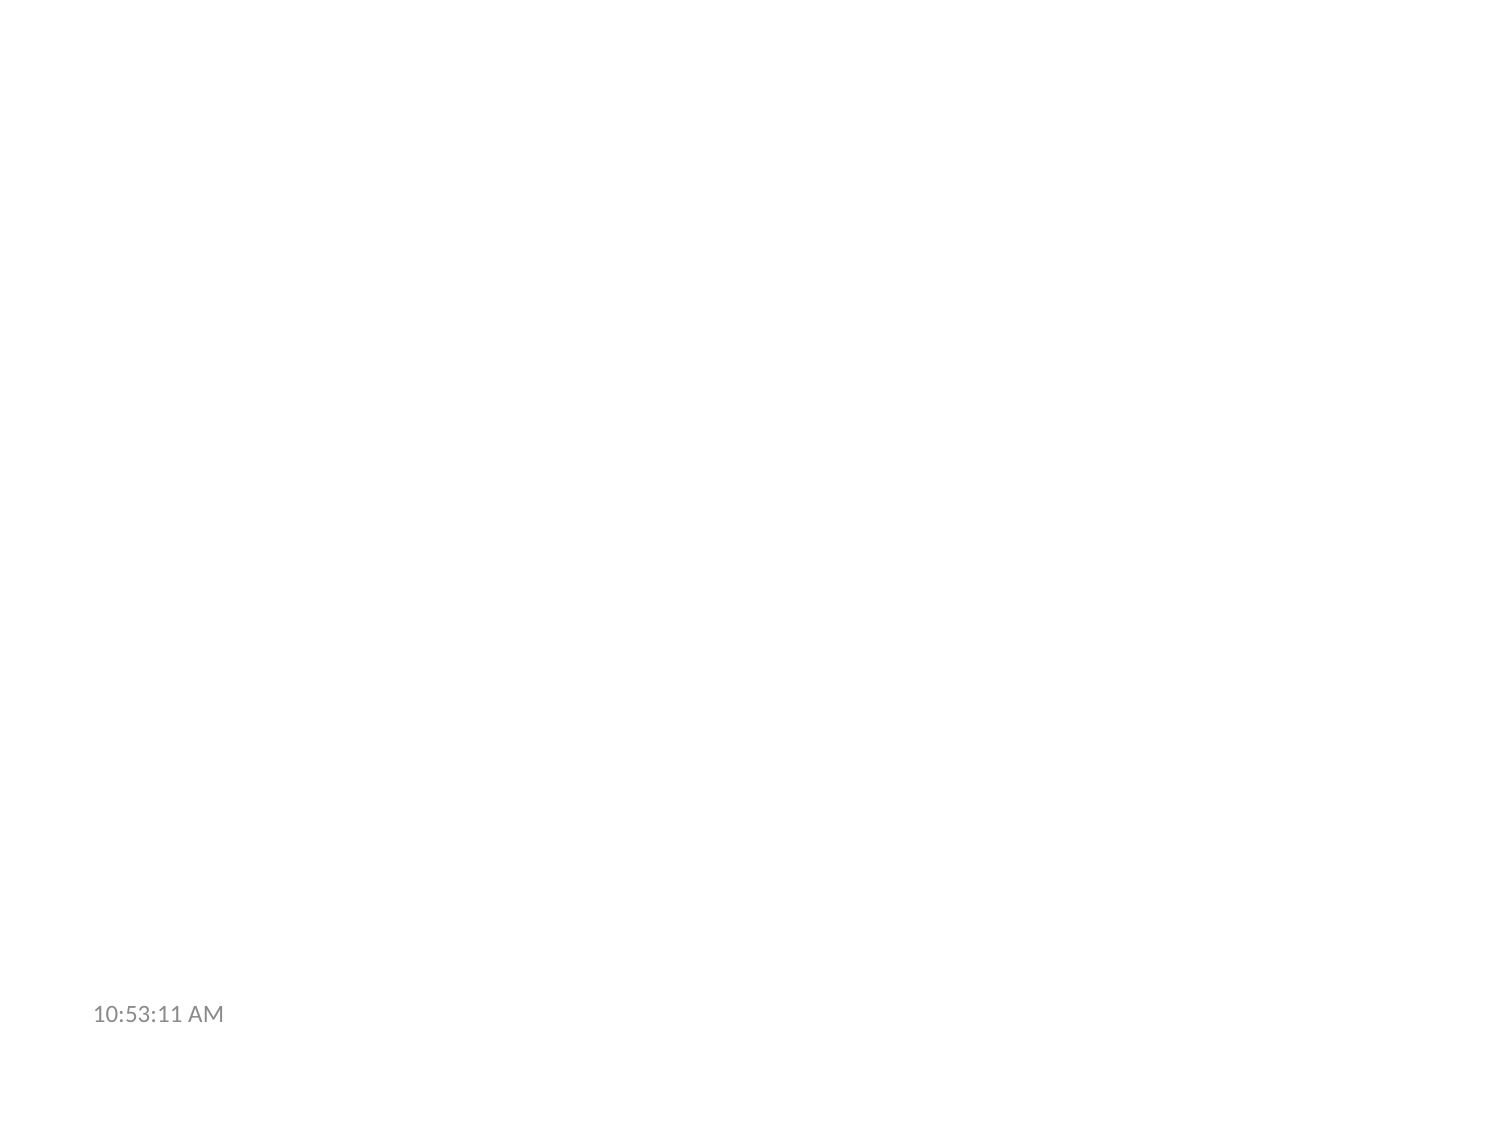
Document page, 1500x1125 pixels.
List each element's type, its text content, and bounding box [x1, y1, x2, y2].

text_box 3:35:09 PM [77, 982, 428, 1043]
